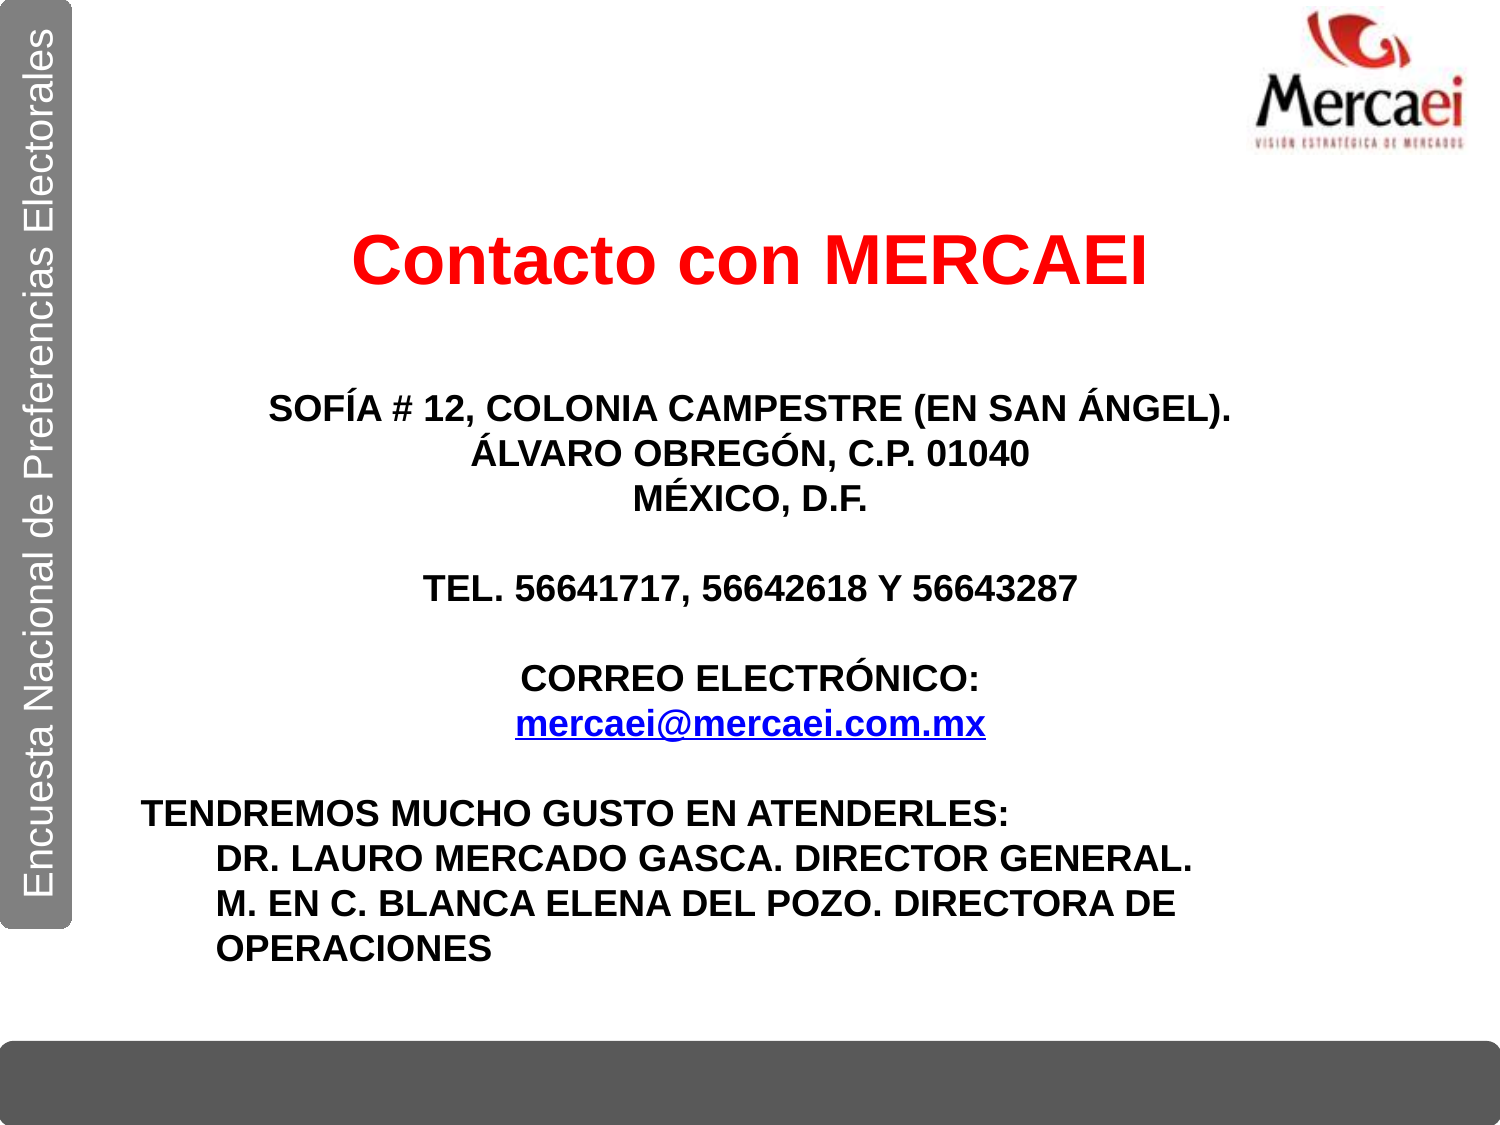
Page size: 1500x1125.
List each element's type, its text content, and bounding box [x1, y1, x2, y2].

picture [1246, 6, 1493, 155]
text_box Contacto con Mercaei Sofía # 12, Colonia Campestre (en San Ángel). Álvaro Obregón, C.P. 01040 México, D.F. Tel. 56641717, 56642618 y 56643287 Correo electrónico: mercaei@mercaei.com.mx Tendremos mucho gusto en atenderles: Dr. Lauro Mercado Gasca. Director General. M. en C. Blanca Elena Del Pozo. Directora de Operaciones [125, 206, 1376, 1112]
